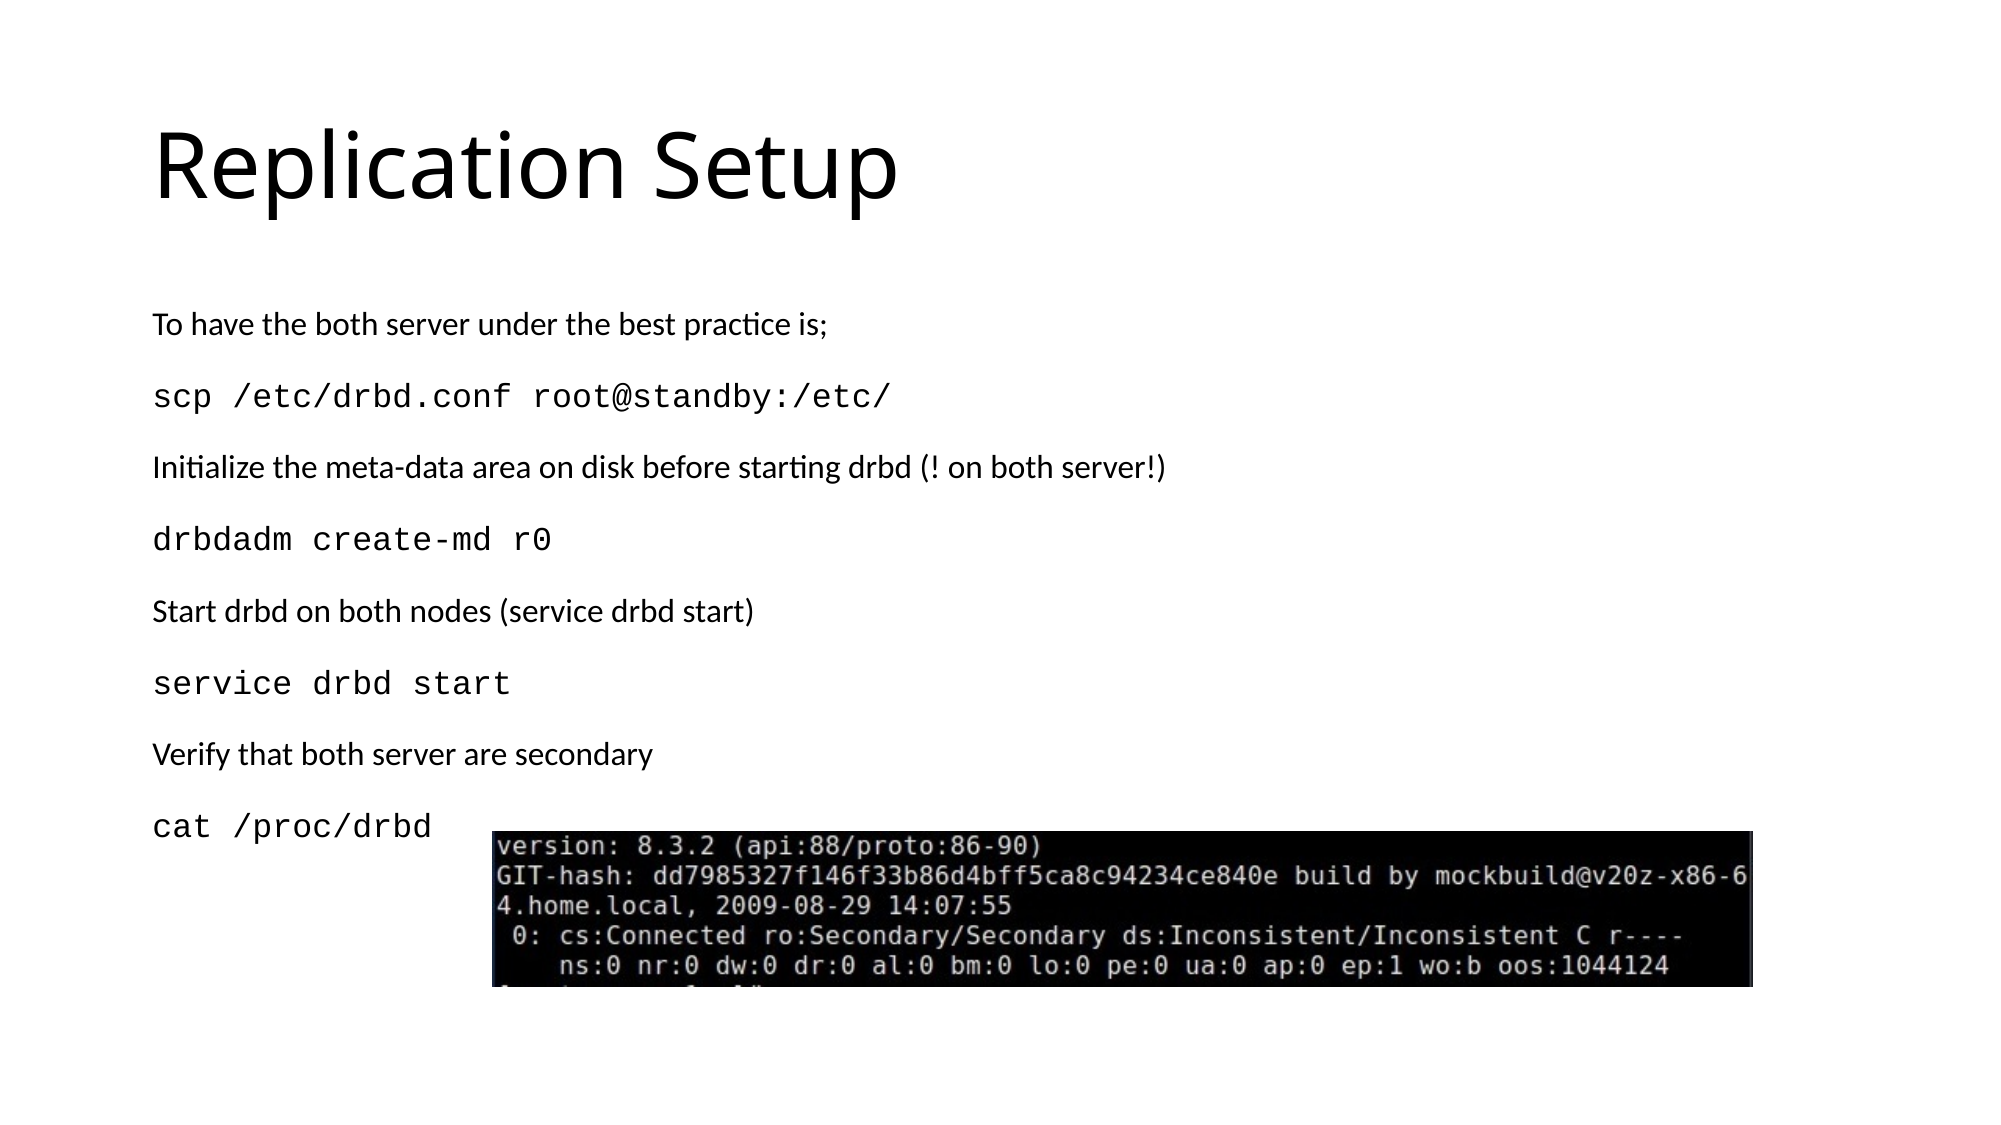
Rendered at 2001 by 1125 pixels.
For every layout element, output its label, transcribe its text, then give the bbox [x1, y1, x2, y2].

list To have the both server under the best practice is; scp /etc/drbd.conf root@standby:/etc/ Initialize the meta-data area on disk before starting drbd (! on both server!) drbdadm create-md r0 Start drbd on both nodes (service drbd start) service drbd start Verify that both server are secondary cat /proc/drbd [137, 299, 1863, 1014]
title Replication Setup [137, 59, 1863, 278]
picture [492, 831, 1753, 987]
